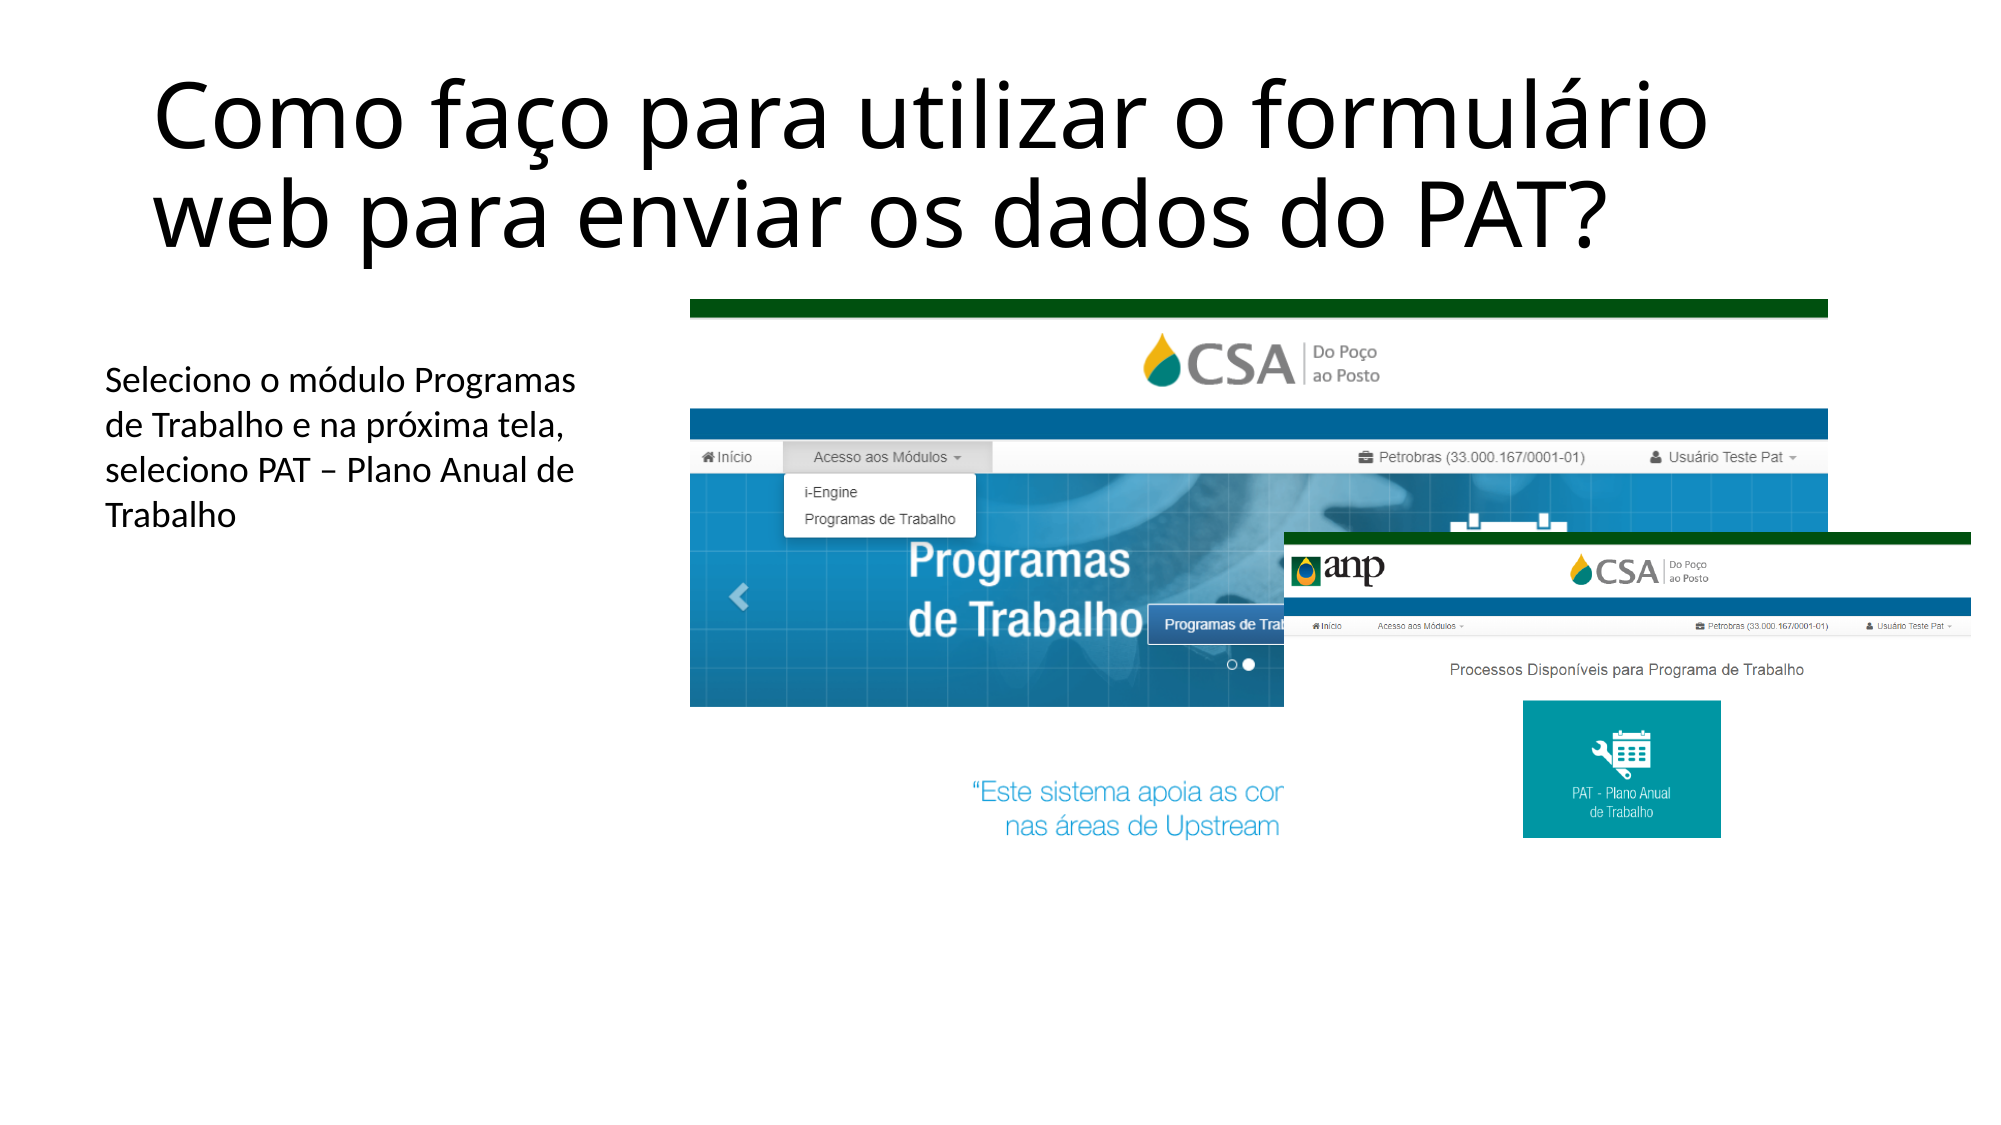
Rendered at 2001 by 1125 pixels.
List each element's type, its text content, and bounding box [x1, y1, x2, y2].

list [690, 299, 1828, 992]
text_box Seleciono o módulo Programas de Trabalho e na próxima tela, seleciono PAT – Plano Anual de Trabalho [90, 347, 634, 543]
picture [1284, 617, 1971, 901]
title Como faço para utilizar o formulário web para enviar os dados do PAT? [137, 59, 1863, 278]
picture [1284, 532, 1971, 597]
